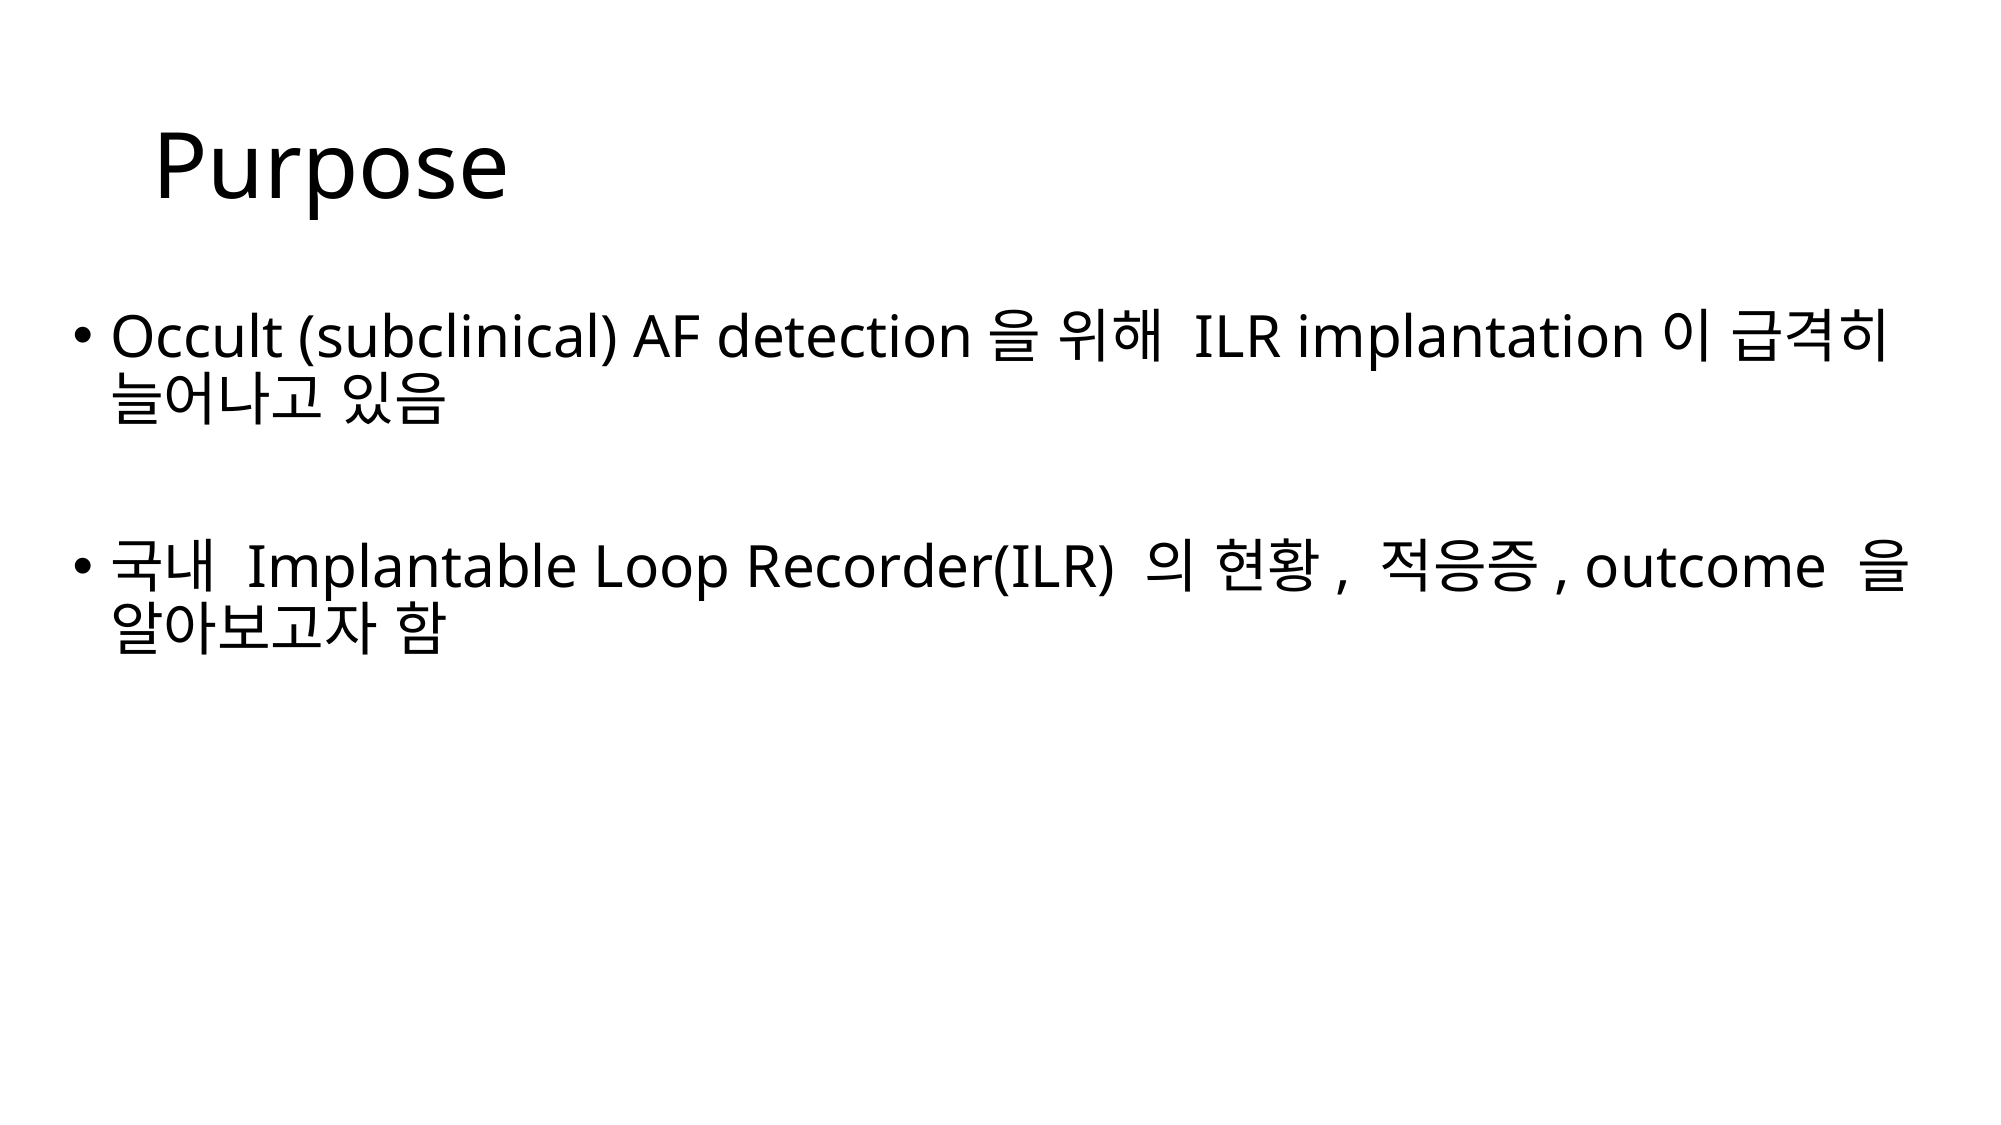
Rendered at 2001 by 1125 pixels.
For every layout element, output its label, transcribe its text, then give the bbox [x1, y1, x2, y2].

title Purpose [137, 59, 1863, 278]
list Occult (subclinical) AF detection을 위해 ILR implantation이 급격히 늘어나고 있음 국내 Implantable Loop Recorder(ILR) 의 현황, 적응증, outcome 을 알아보고자 함 [57, 299, 1942, 1014]
